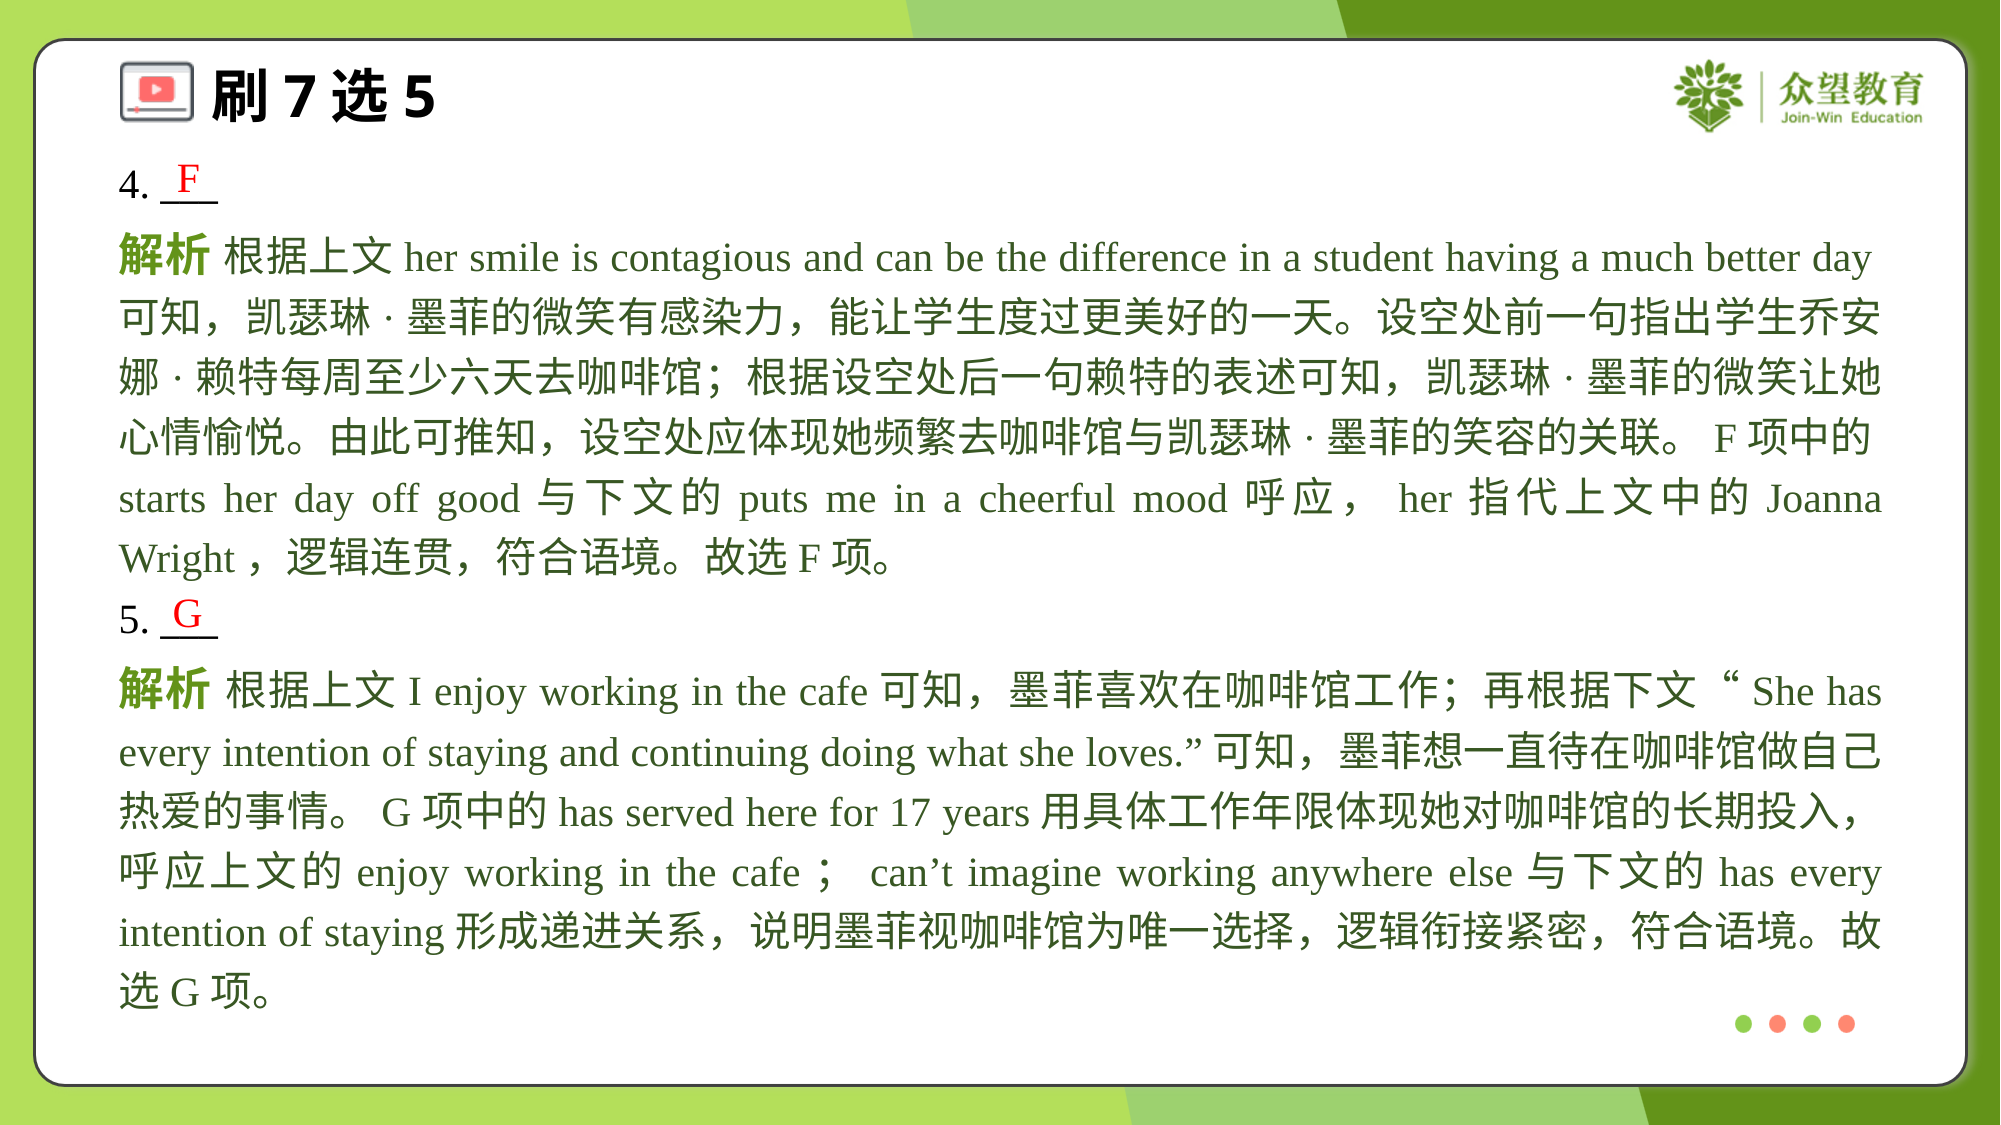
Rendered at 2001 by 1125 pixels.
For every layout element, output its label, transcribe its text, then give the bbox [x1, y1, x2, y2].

picture [0, 0, 2000, 1125]
text_box 5. ___ [118, 581, 1883, 637]
text_box F [172, 140, 205, 197]
text_box G [167, 575, 208, 632]
text_box 解析 根据上文I enjoy working in the cafe可知，墨菲喜欢在咖啡馆工作；再根据下文“She has every intention of staying and continuing doing what she loves.”可知，墨菲想一直待在咖啡馆做自己热爱的事情。G项中的has served here for 17 years用具体工作年限体现她对咖啡馆的长期投入，呼应上文的enjoy working in the cafe；can’t imagine working anywhere else与下文的has every intention of staying形成递进关系，说明墨菲视咖啡馆为唯一选择，逻辑衔接紧密，符合语境。故选G项。 [118, 648, 1883, 1010]
text_box 4. ___ [118, 146, 1883, 203]
text_box 解析 根据上文her smile is contagious and can be the difference in a student having a much better day可知，凯瑟琳·墨菲的微笑有感染力，能让学生度过更美好的一天。设空处前一句指出学生乔安娜·赖特每周至少六天去咖啡馆；根据设空处后一句赖特的表述可知，凯瑟琳·墨菲的微笑让她心情愉悦。由此可推知，设空处应体现她频繁去咖啡馆与凯瑟琳·墨菲的笑容的关联。F项中的starts her day off good与下文的puts me in a cheerful mood呼应，her指代上文中的Joanna Wright，逻辑连贯，符合语境。故选F项。 [118, 214, 1883, 577]
